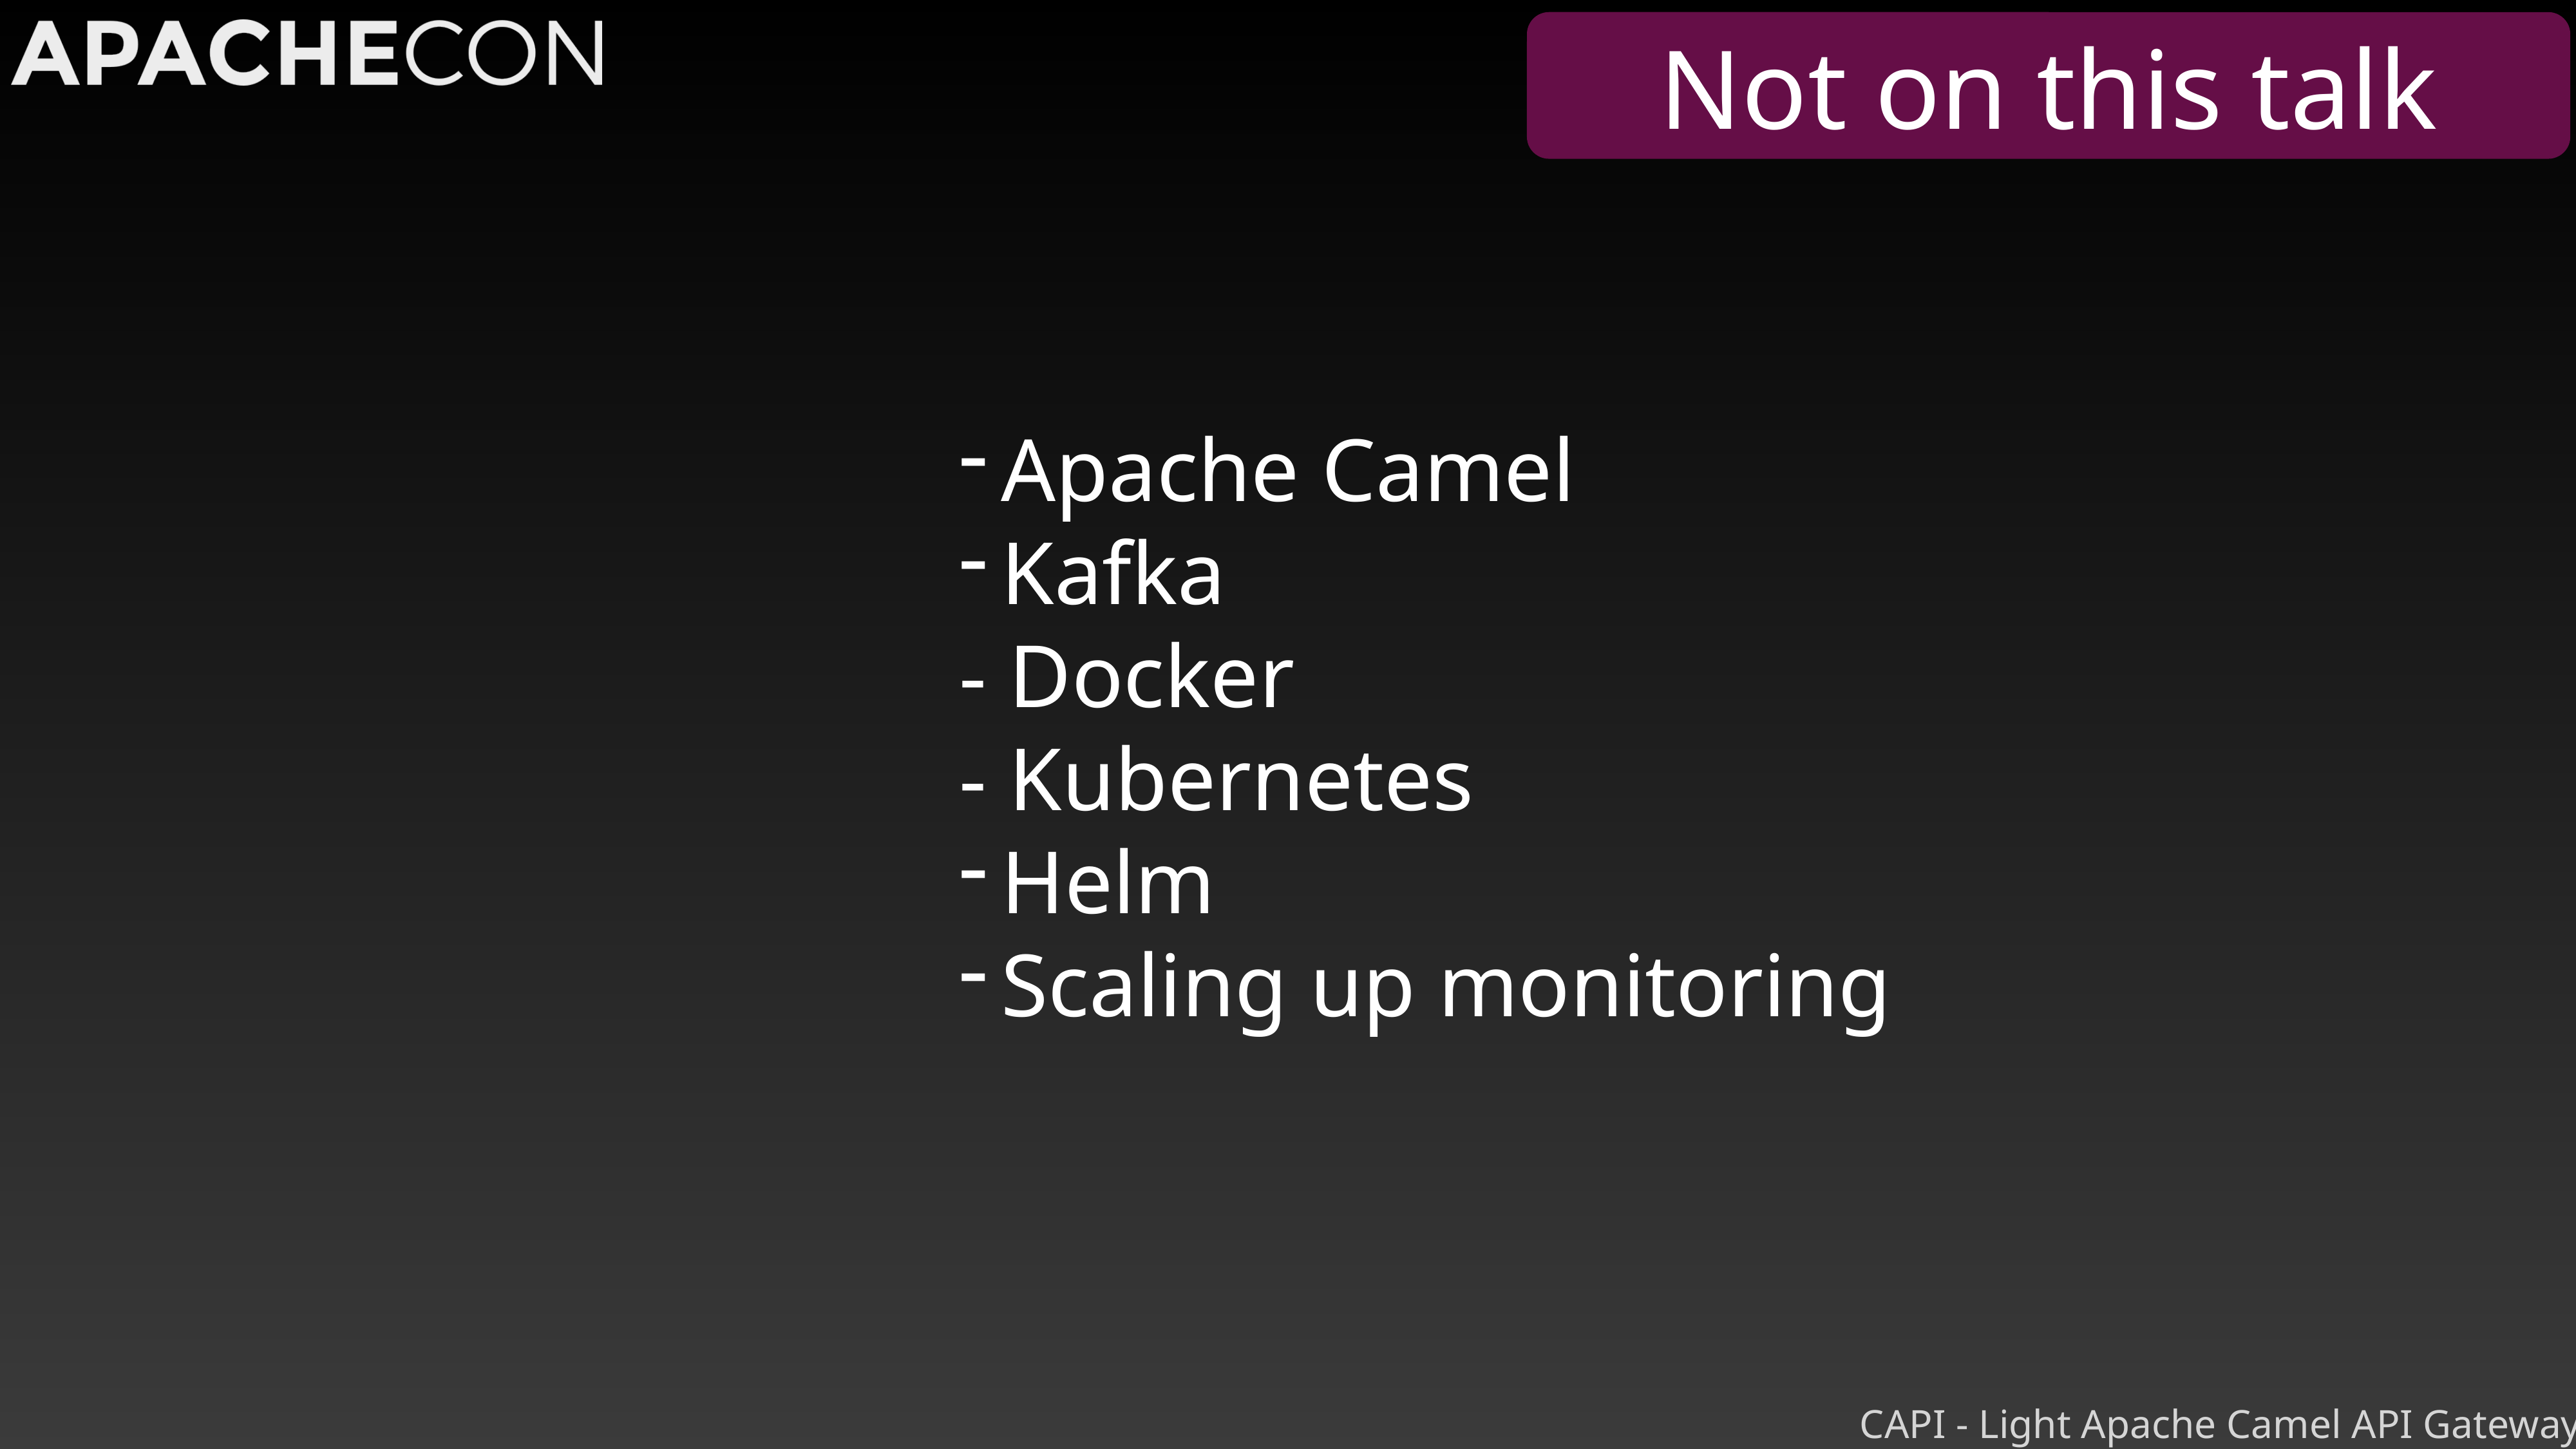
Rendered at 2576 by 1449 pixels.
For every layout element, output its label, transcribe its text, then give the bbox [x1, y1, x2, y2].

text_box Not on this talk [1526, 12, 2571, 159]
text_box Apache Camel Kafka - Docker - Kubernetes Helm Scaling up monitoring [954, 410, 1897, 1039]
picture [11, 19, 602, 86]
subtitle CAPI - Light Apache Camel API Gateway [1066, 1394, 2576, 1449]
